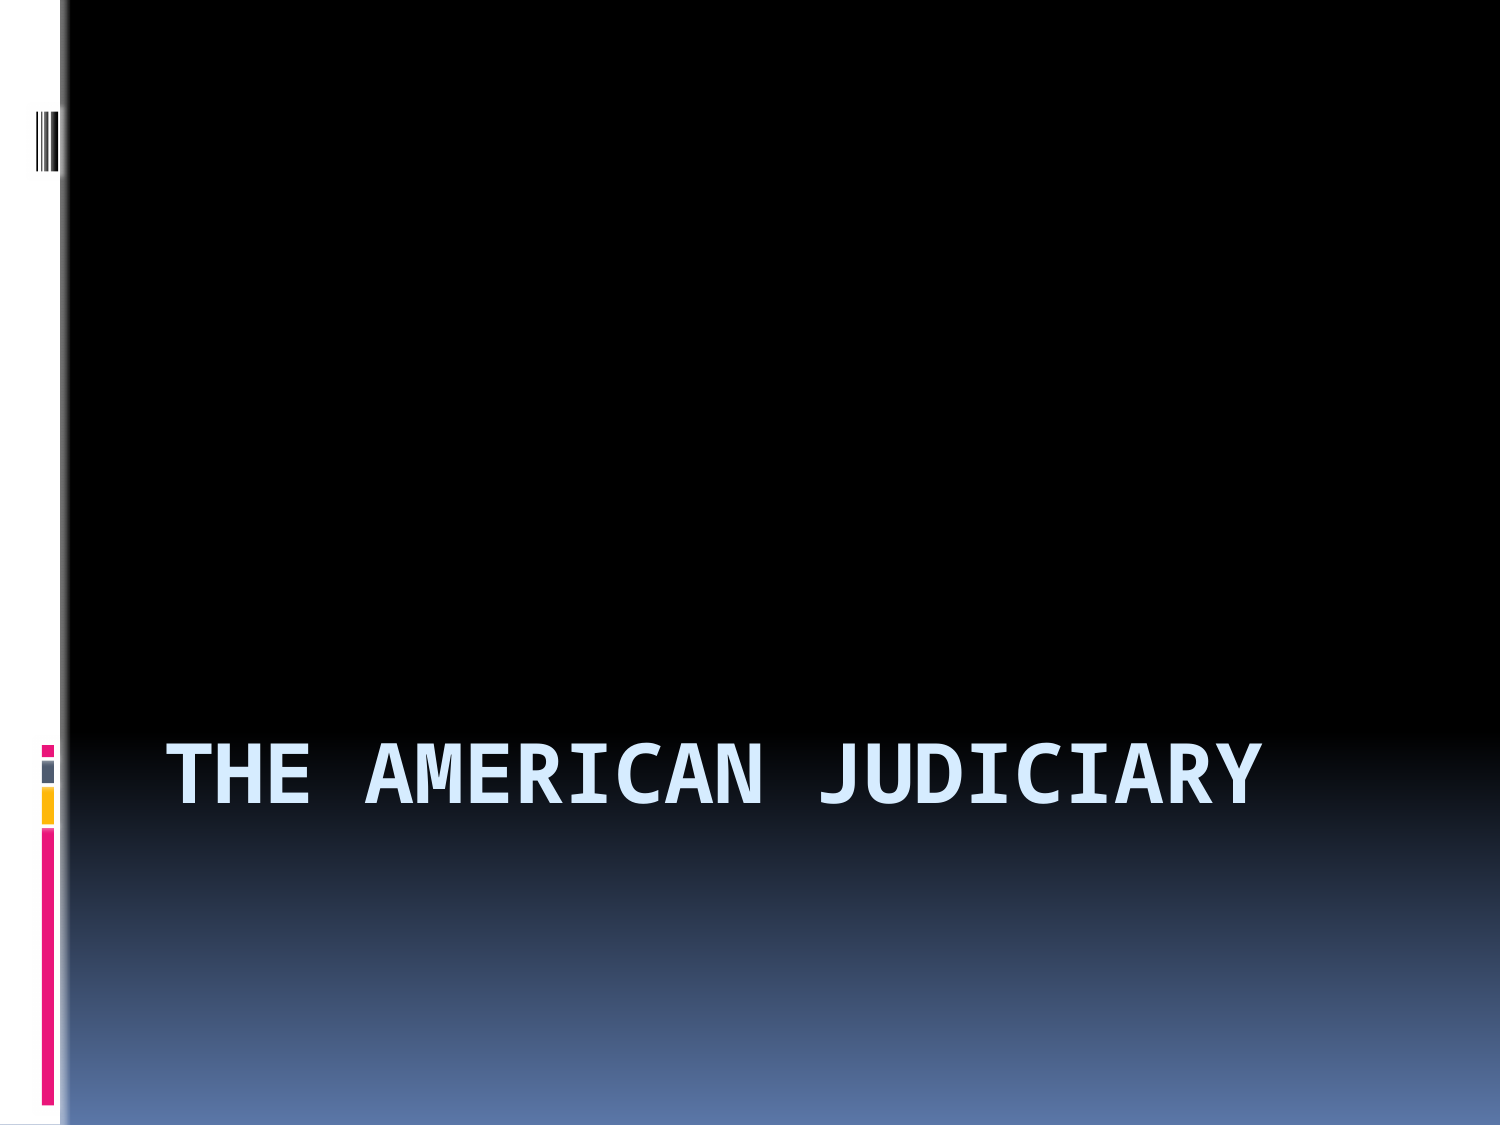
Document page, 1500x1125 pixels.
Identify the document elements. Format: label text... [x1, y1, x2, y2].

title The American Judiciary [150, 712, 1425, 1037]
